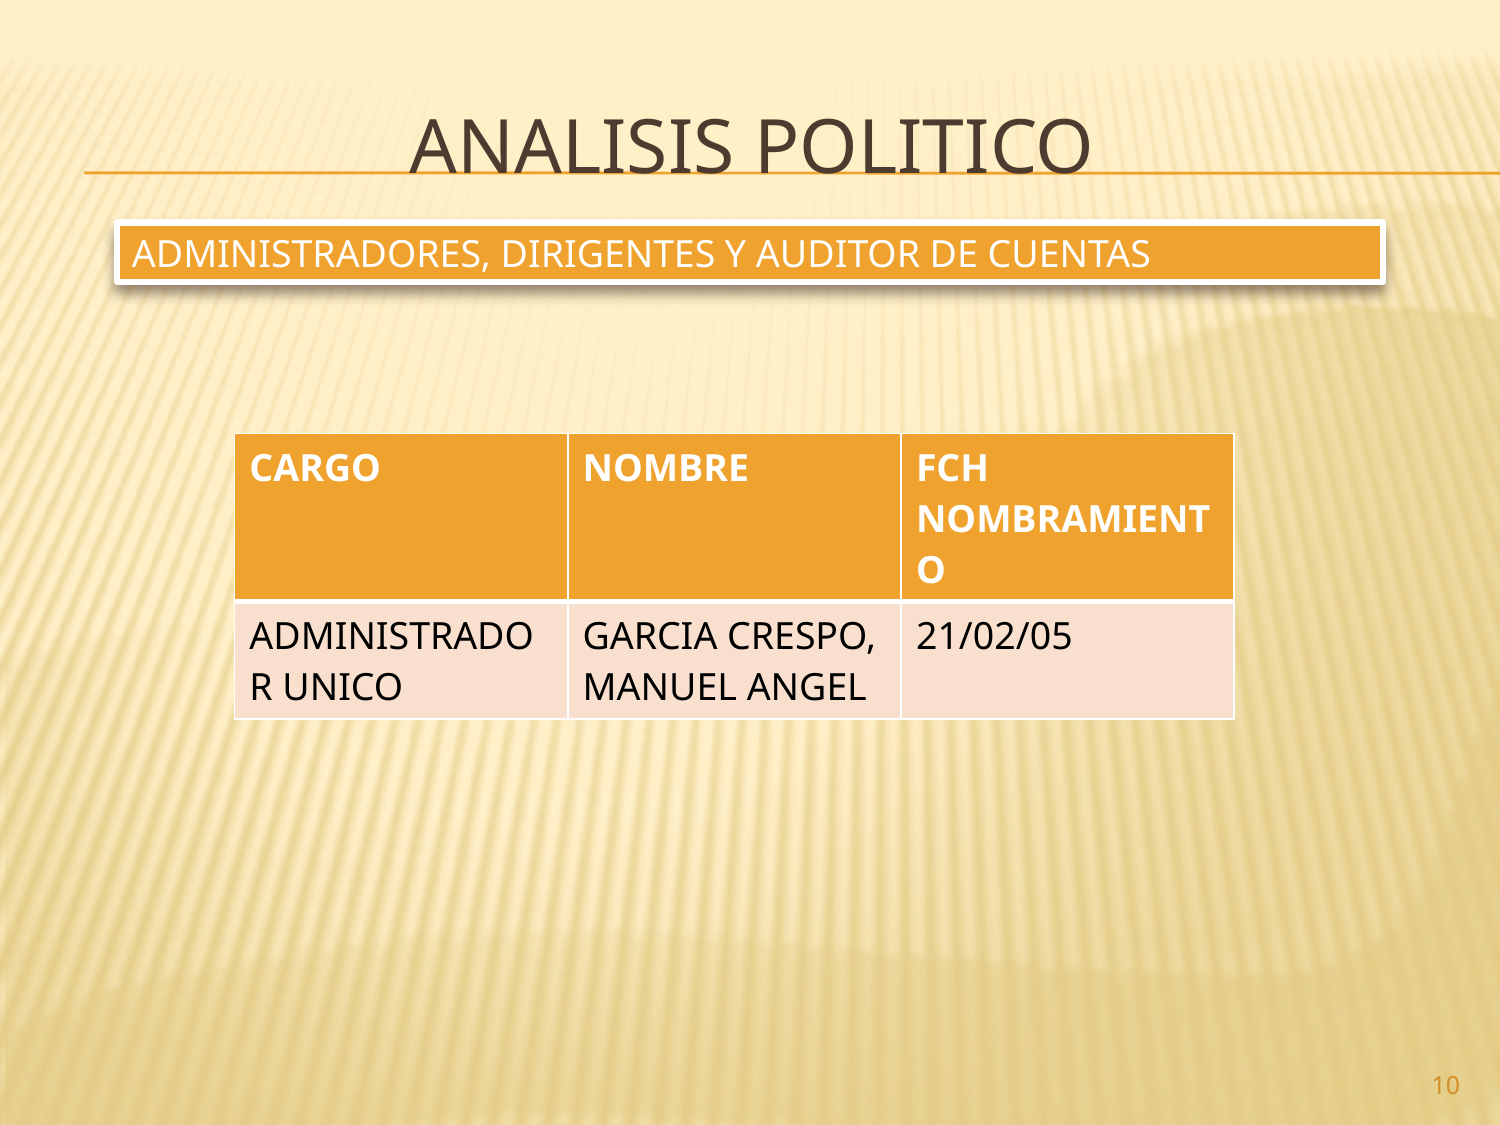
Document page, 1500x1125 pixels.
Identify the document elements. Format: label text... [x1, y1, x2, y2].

text_box ADMINISTRADORES, DIRIGENTES Y AUDITOR DE CUENTAS [114, 219, 1386, 285]
table_header FCH NOMBRAMIENTO [902, 434, 1233, 599]
title ANALISIS POLITICO [49, 75, 1475, 213]
table_header NOMBRE [569, 434, 900, 599]
table_cell ADMINISTRADOR UNICO [235, 604, 567, 718]
table_cell GARCIA CRESPO, MANUEL ANGEL [569, 604, 900, 718]
slide_number 10 [1350, 1062, 1475, 1103]
table_cell 21/02/05 [902, 604, 1233, 718]
table_header CARGO [235, 434, 567, 599]
